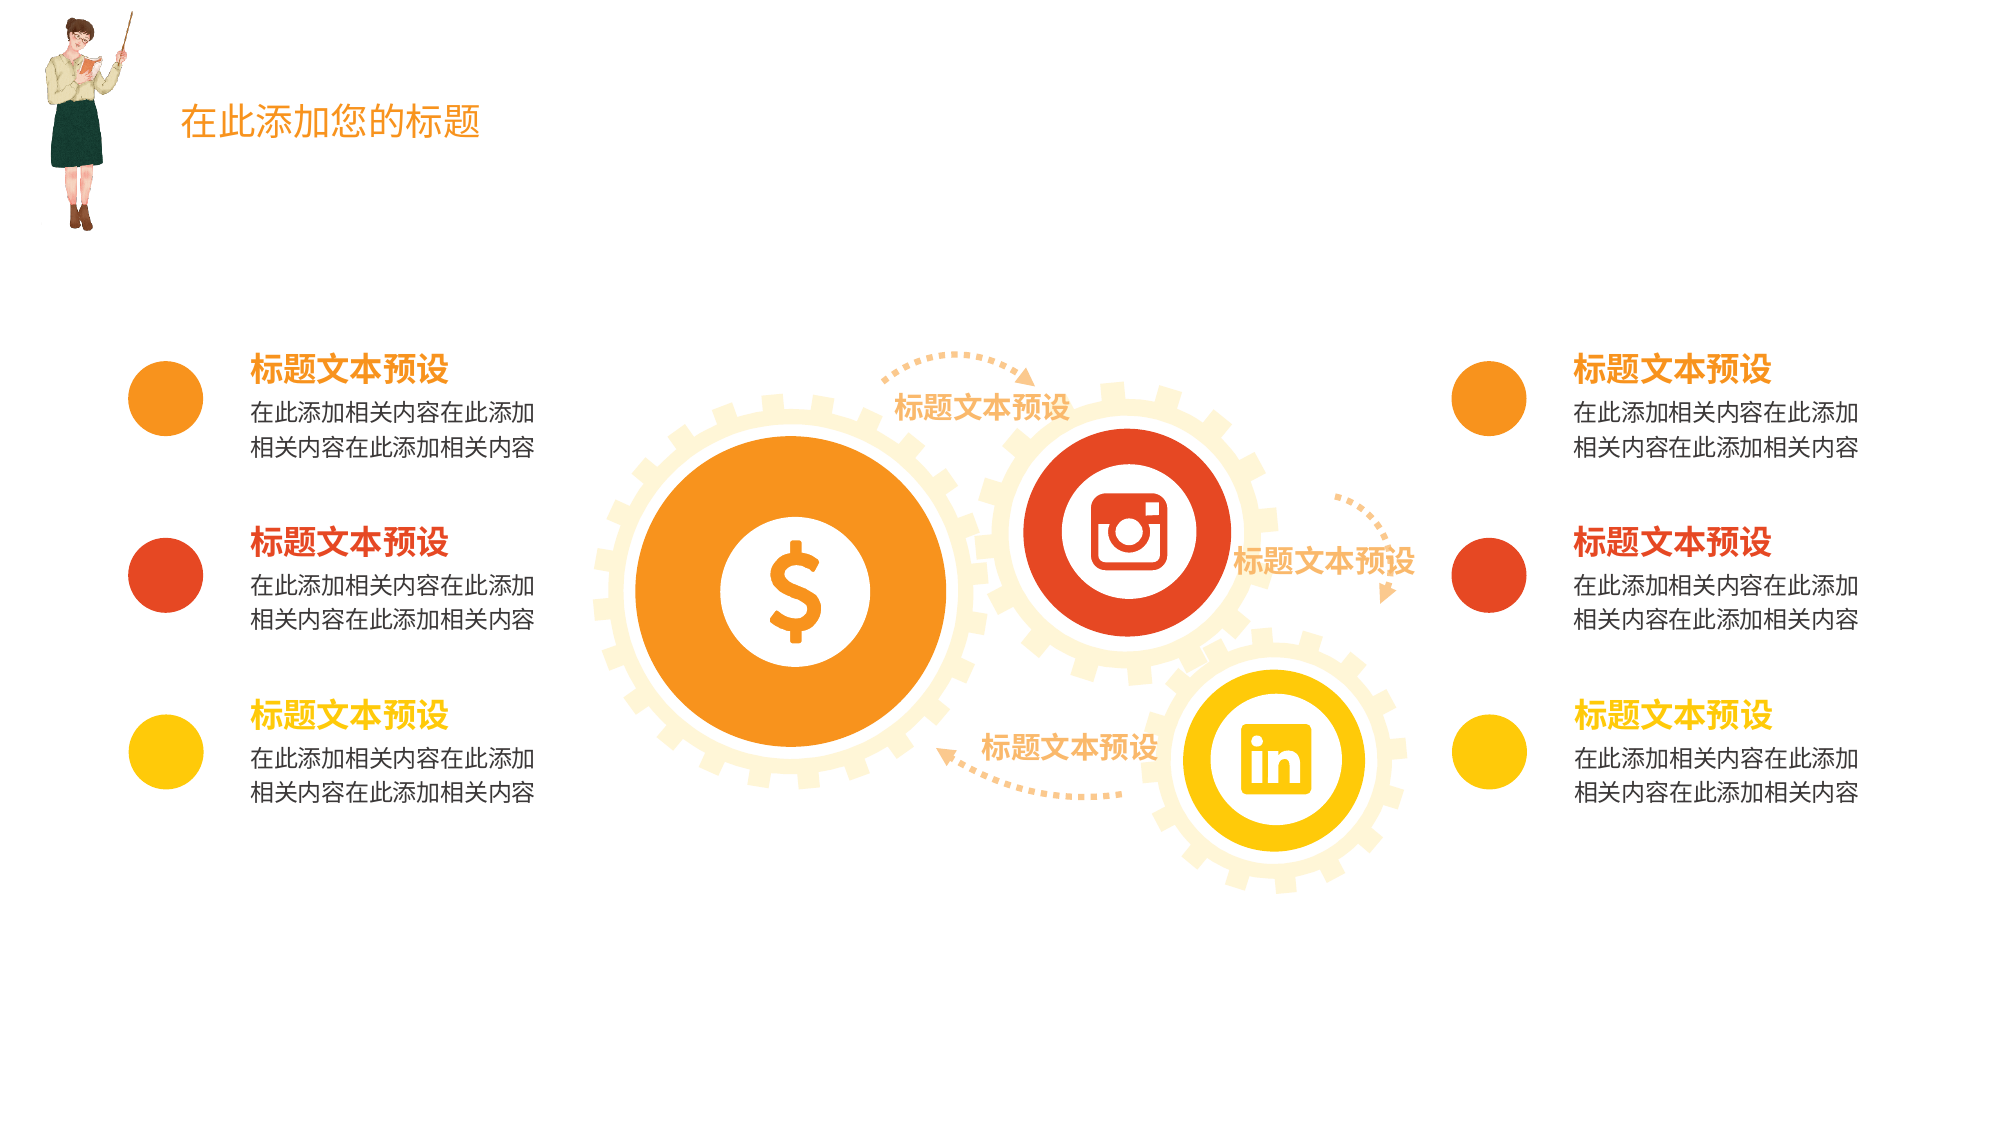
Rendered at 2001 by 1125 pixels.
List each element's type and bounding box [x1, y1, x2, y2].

text_box [592, 332, 1407, 894]
text_box [1451, 348, 1912, 811]
picture [41, 11, 133, 231]
text_box [128, 348, 588, 811]
